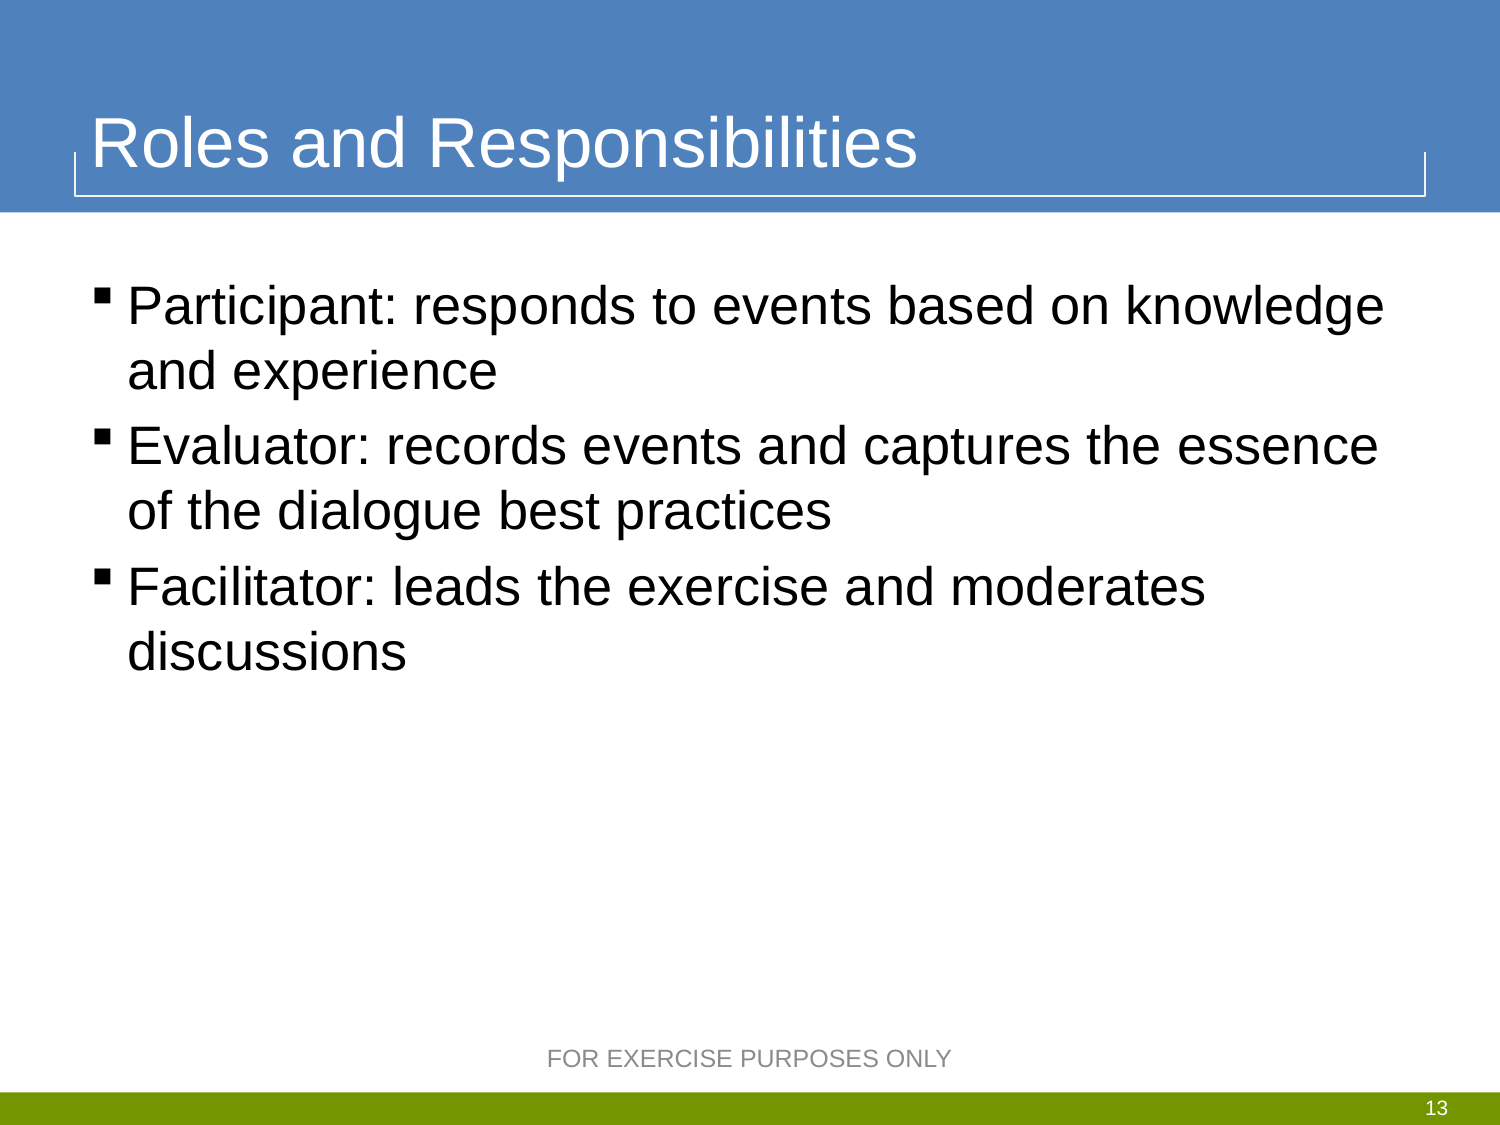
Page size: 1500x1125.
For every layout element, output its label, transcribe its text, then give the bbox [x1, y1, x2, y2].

list Participant: responds to events based on knowledge and experience Evaluator: records events and captures the essence of the dialogue best practices Facilitator: leads the exercise and moderates discussions [74, 262, 1426, 1006]
title Roles and Responsibilities [74, 44, 1426, 233]
footer FOR EXERCISE PURPOSES ONLY [512, 1042, 988, 1103]
